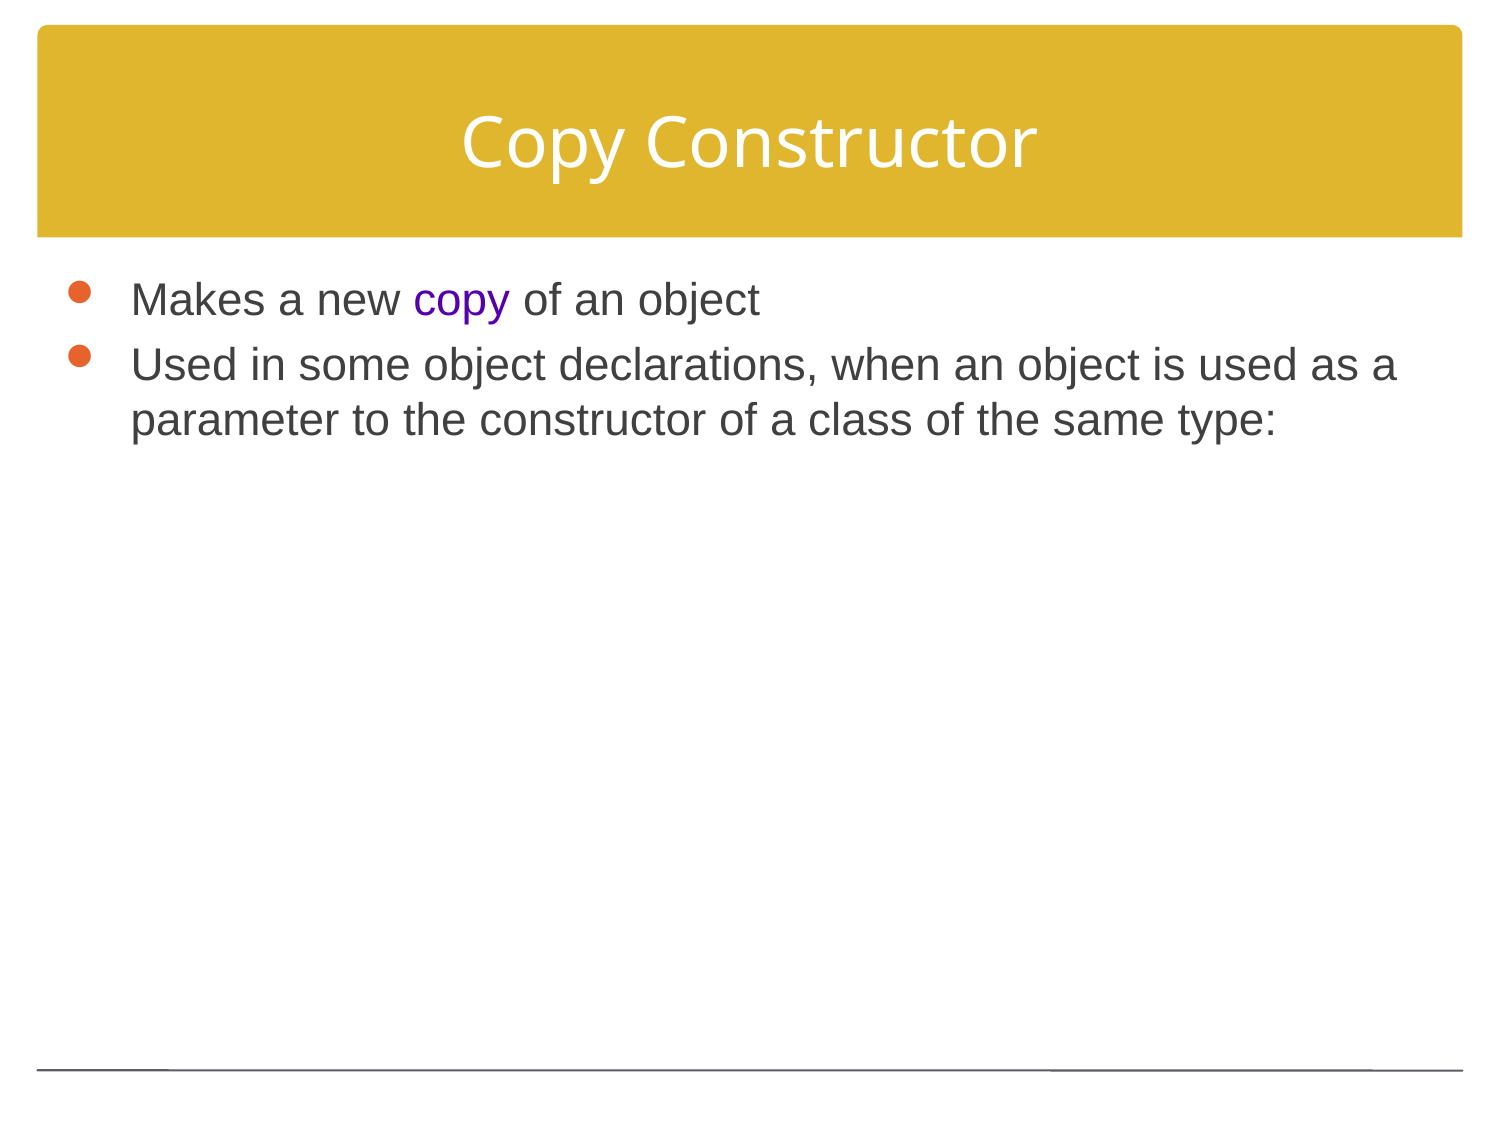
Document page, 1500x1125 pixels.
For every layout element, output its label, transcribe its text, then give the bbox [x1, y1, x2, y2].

list Makes a new copy of an object Used in some object declarations, when an object is used as a parameter to the constructor of a class of the same type: [49, 262, 1451, 1051]
title Copy Constructor [49, 44, 1451, 233]
